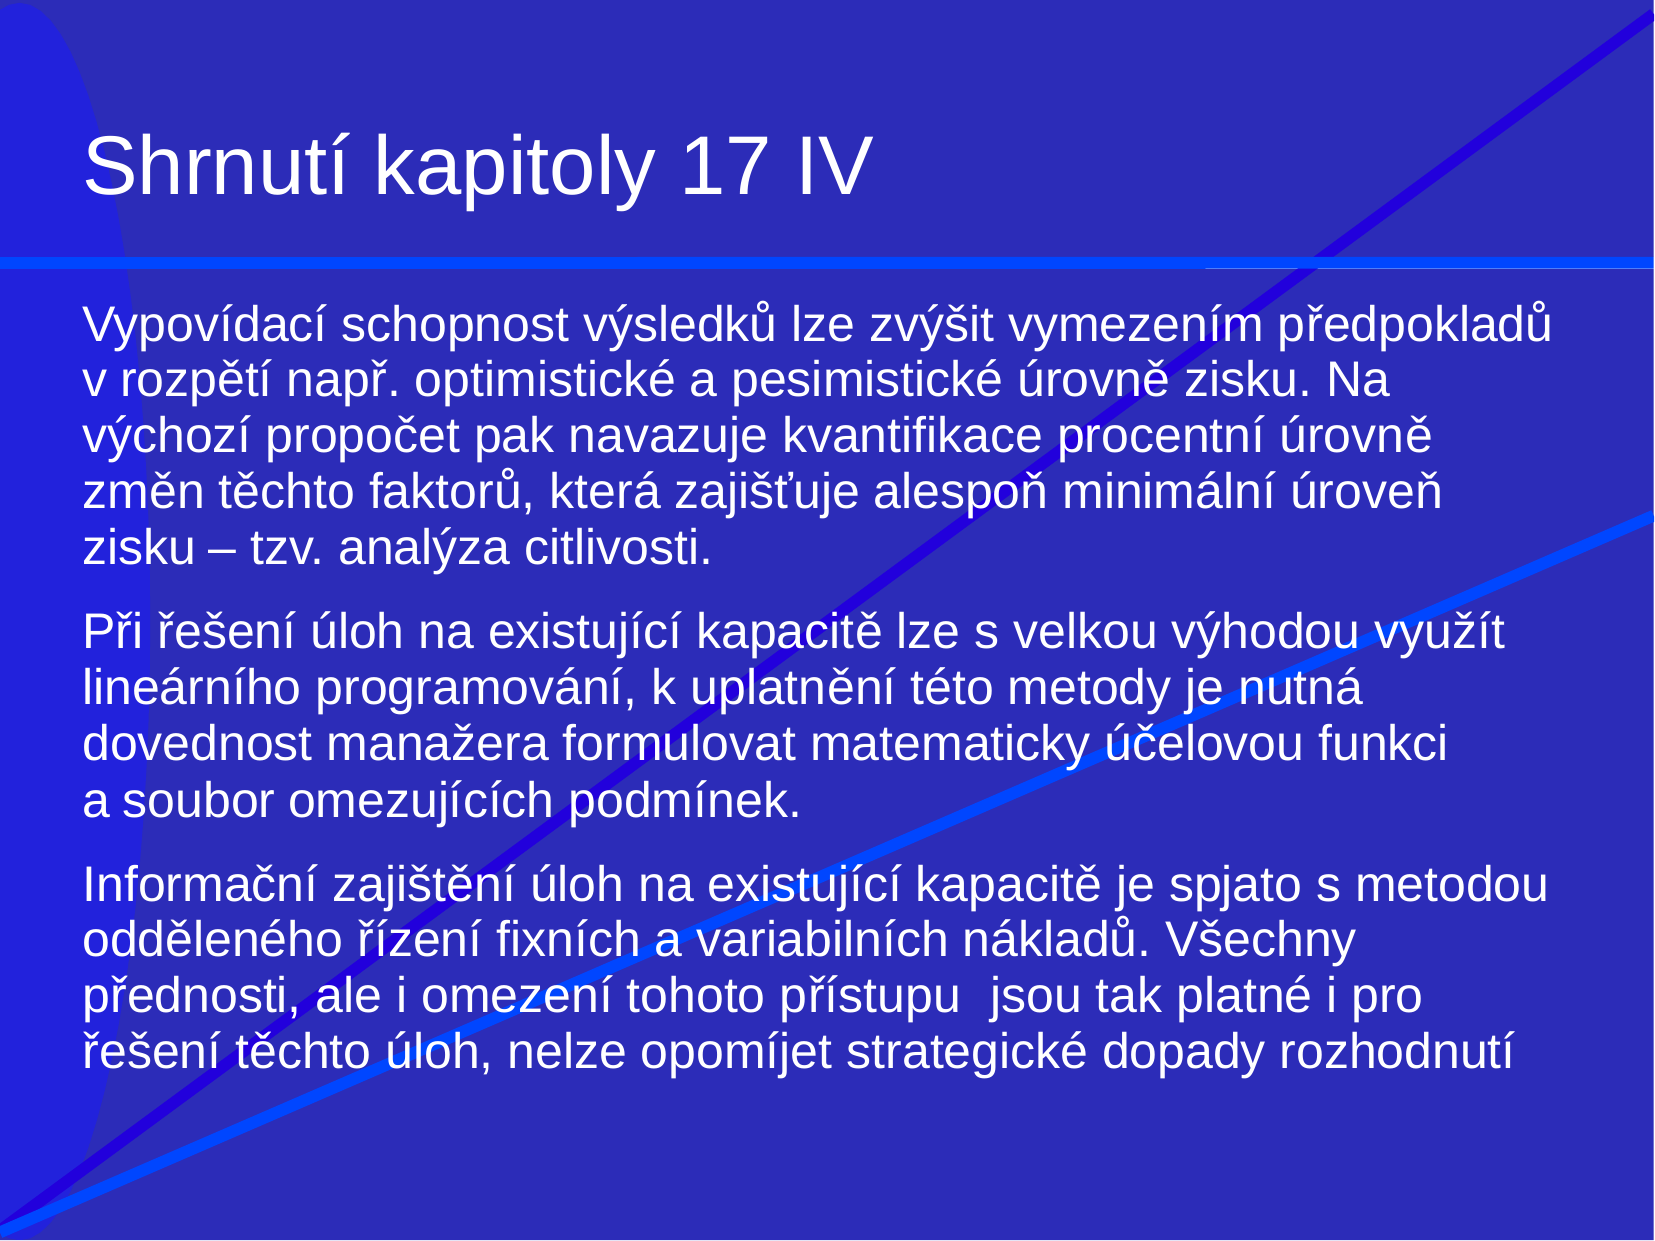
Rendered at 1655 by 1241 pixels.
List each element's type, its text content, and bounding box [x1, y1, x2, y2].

text_box Vypovídací schopnost výsledků lze zvýšit vymezením předpokladů v rozpětí např. optimistické a pesimistické úrovně zisku. Na výchozí propočet pak navazuje kvantifikace procentní úrovně změn těchto faktorů, která zajišťuje alespoň minimální úroveň zisku – tzv. analýza citlivosti. Při řešení úloh na existující kapacitě lze s velkou výhodou využít lineárního programování, k uplatnění této metody je nutná dovednost manažera formulovat matematicky účelovou funkci a soubor omezujících podmínek. Informační zajištění úloh na existující kapacitě je spjato s metodou odděleného řízení fixních a variabilních nákladů. Všechny přednosti, ale i omezení tohoto přístupu jsou tak platné i pro řešení těchto úloh, nelze opomíjet strategické dopady rozhodnutí [80, 296, 1556, 1080]
title Shrnutí kapitoly 17 IV [80, 67, 1574, 319]
